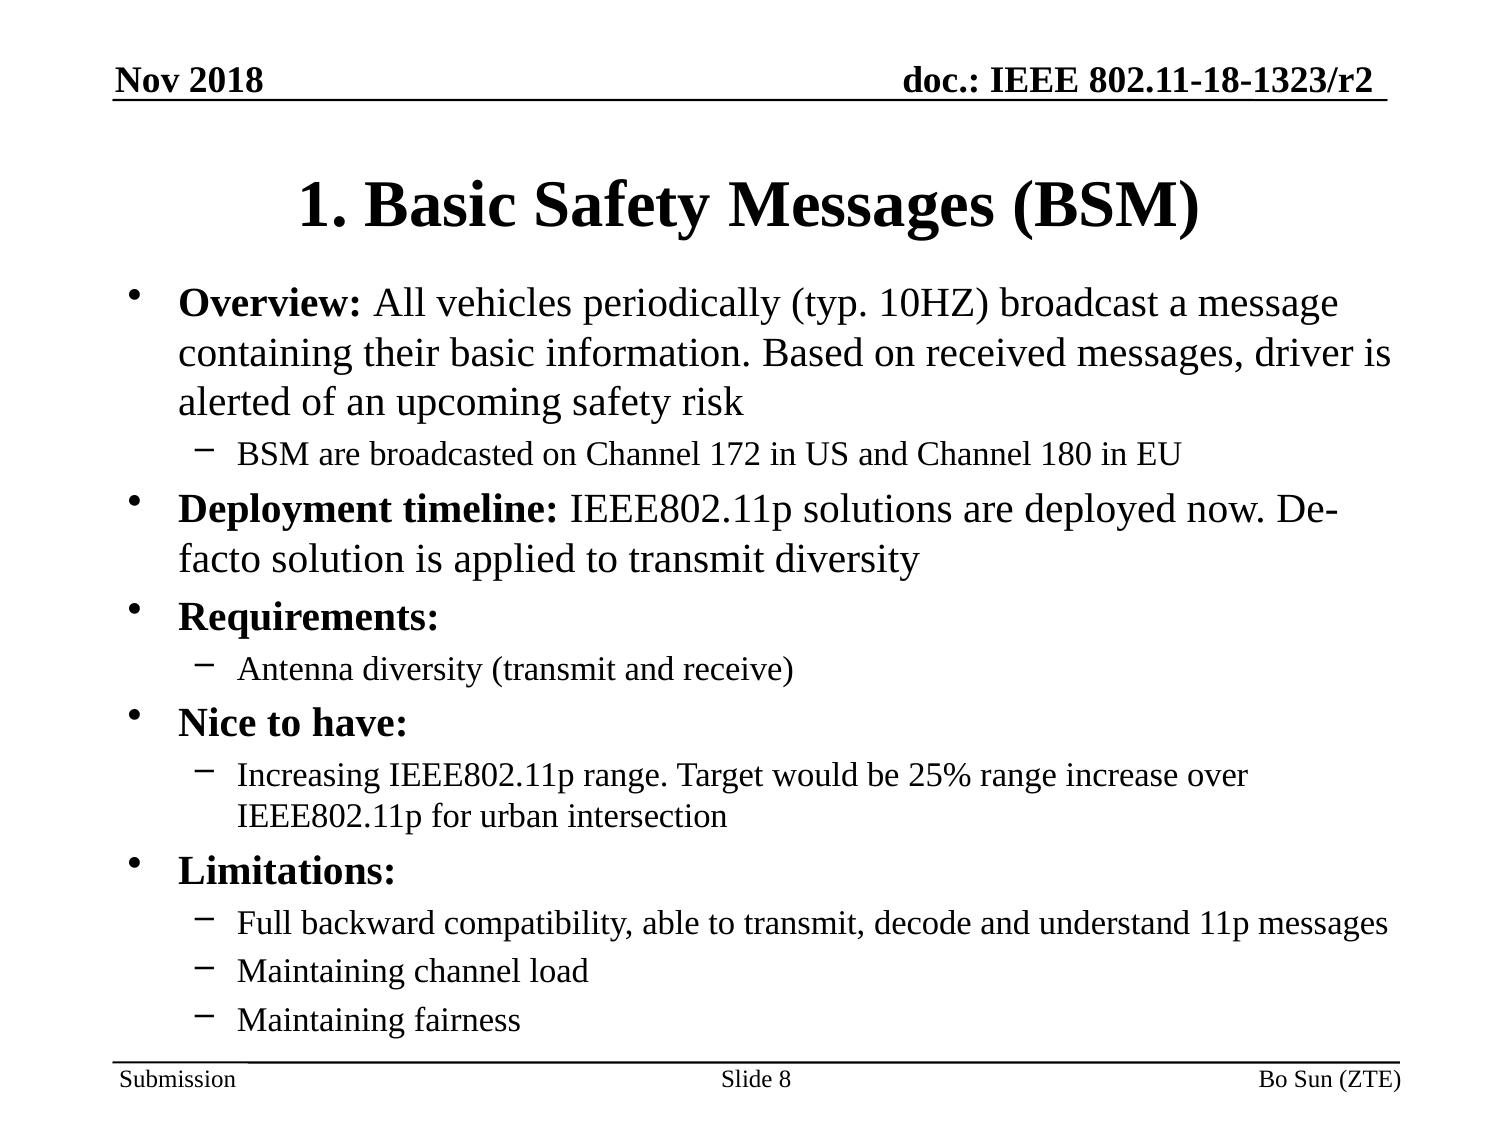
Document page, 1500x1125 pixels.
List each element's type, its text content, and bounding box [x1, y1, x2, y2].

list Overview: All vehicles periodically (typ. 10HZ) broadcast a message containing their basic information. Based on received messages, driver is alerted of an upcoming safety risk BSM are broadcasted on Channel 172 in US and Channel 180 in EU Deployment timeline: IEEE802.11p solutions are deployed now. De-facto solution is applied to transmit diversity Requirements: Antenna diversity (transmit and receive) Nice to have: Increasing IEEE802.11p range. Target would be 25% range increase over IEEE802.11p for urban intersection Limitations: Full backward compatibility, able to transmit, decode and understand 11p messages Maintaining channel load Maintaining fairness [112, 267, 1412, 1059]
slide_number Slide 8 [712, 1062, 800, 1093]
footer Bo Sun (ZTE) [1256, 1062, 1402, 1093]
title 1. Basic Safety Messages (BSM) [112, 112, 1388, 267]
